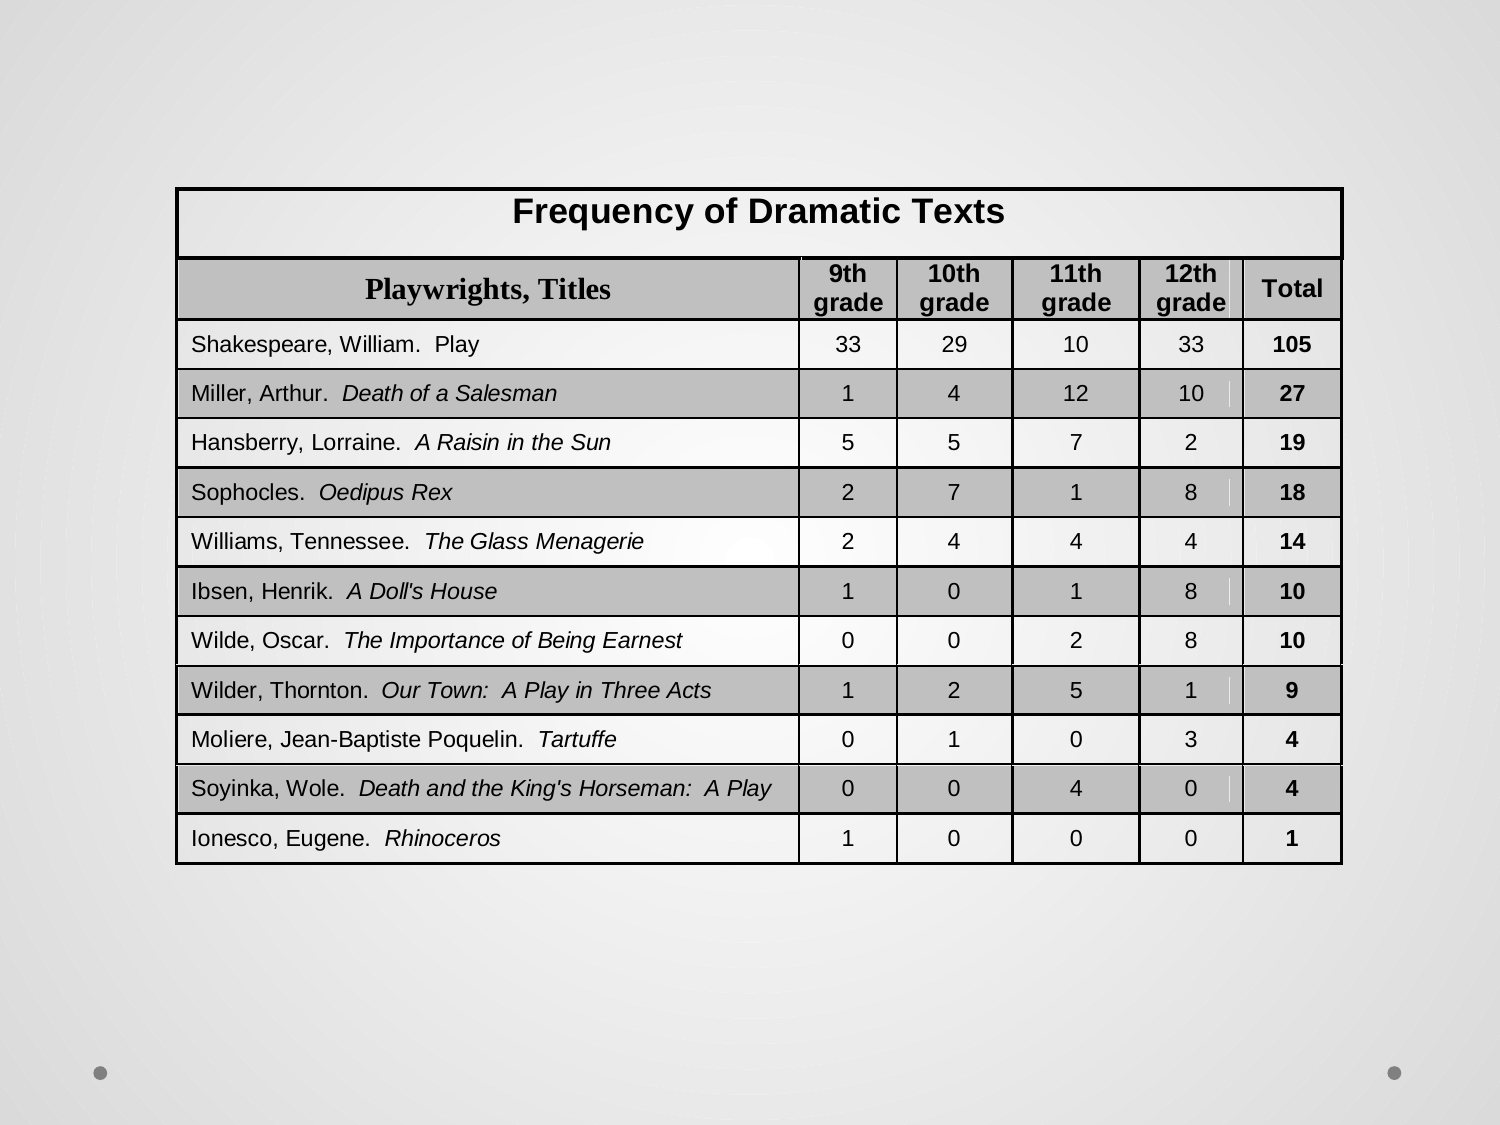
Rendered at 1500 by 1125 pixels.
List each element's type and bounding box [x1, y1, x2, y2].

text_box [174, 187, 1407, 901]
